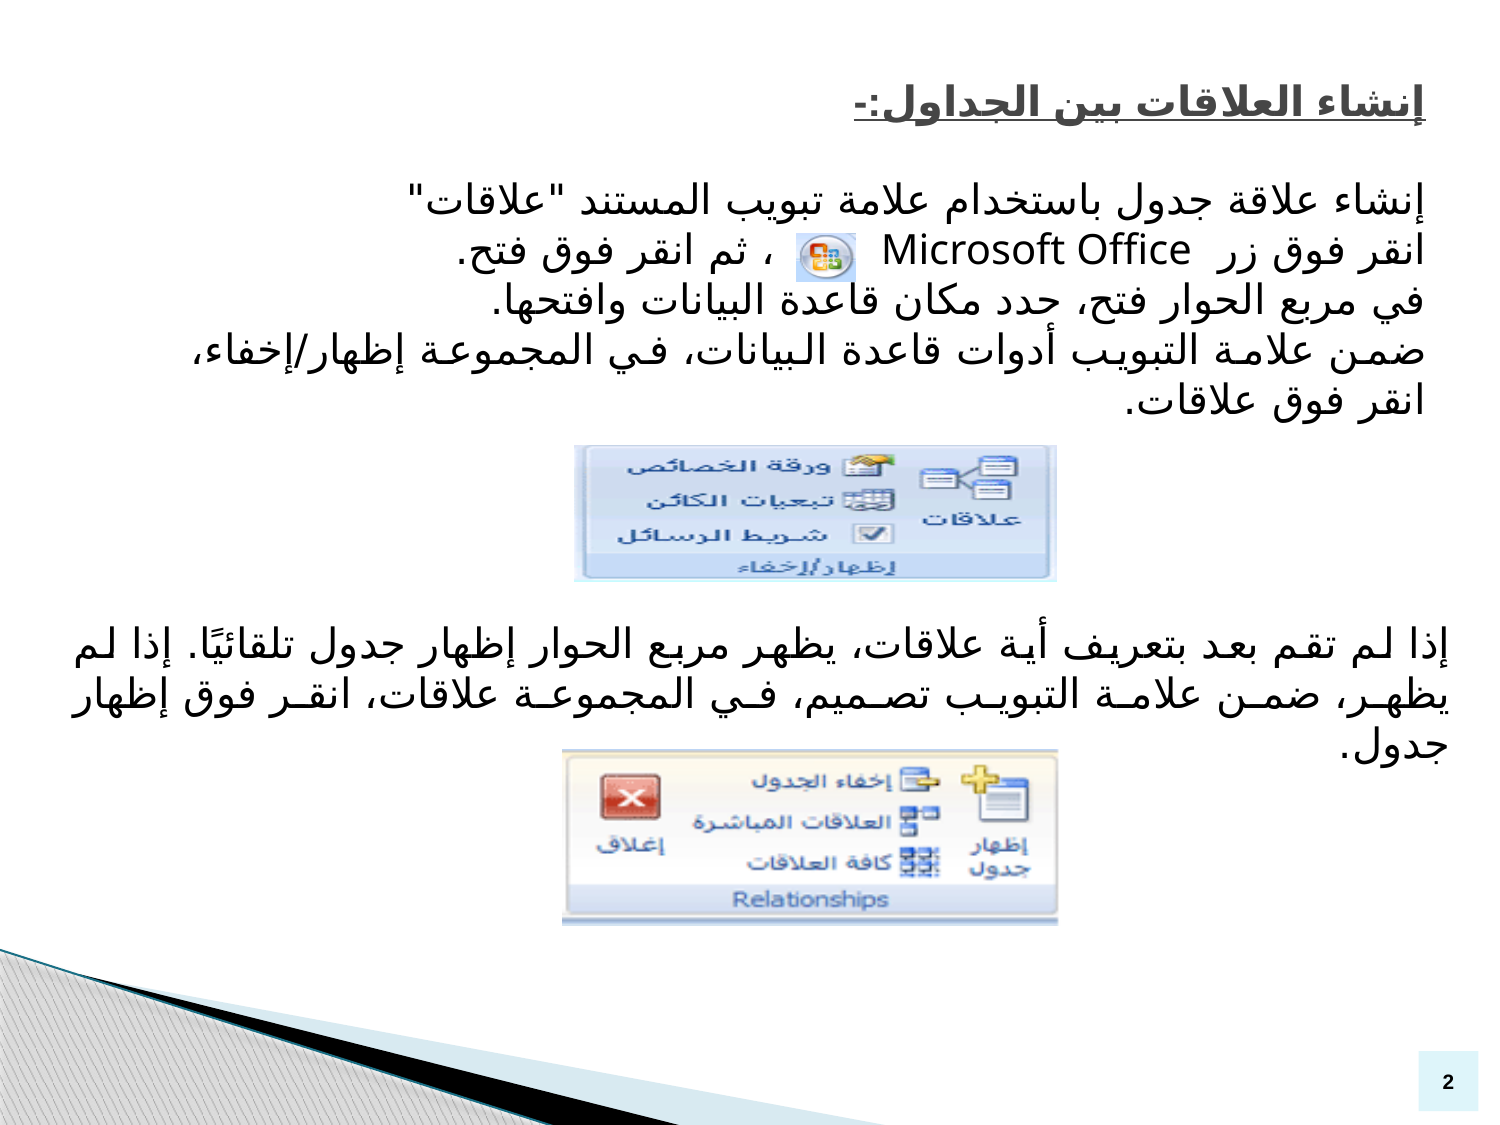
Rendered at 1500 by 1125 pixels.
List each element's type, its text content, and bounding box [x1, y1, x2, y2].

picture [573, 445, 1058, 582]
picture [562, 749, 1061, 927]
title إنشاء العلاقات بين الجداول:- [222, 58, 1442, 141]
text_box إنشاء علاقة جدول باستخدام علامة تبويب المستند "علاقات" انقر فوق زر Microsoft Office ، ثم انقر فوق فتح. في مربع الحوار فتح، حدد مكان قاعدة البيانات وافتحها. ضمن علامة التبويب أدوات قاعدة البيانات، في المجموعة إظهار/إخفاء، انقر فوق علاقات. [175, 165, 1442, 431]
slide_number 2 [1418, 1051, 1479, 1112]
text_box إذا لم تقم بعد بتعريف أية علاقات، يظهر مربع الحوار إظهار جدول تلقائيًا. إذا لم يظهر، ضمن علامة التبويب تصميم، في المجموعة علاقات، انقر فوق إظهار جدول. [58, 609, 1465, 775]
picture [796, 232, 856, 282]
